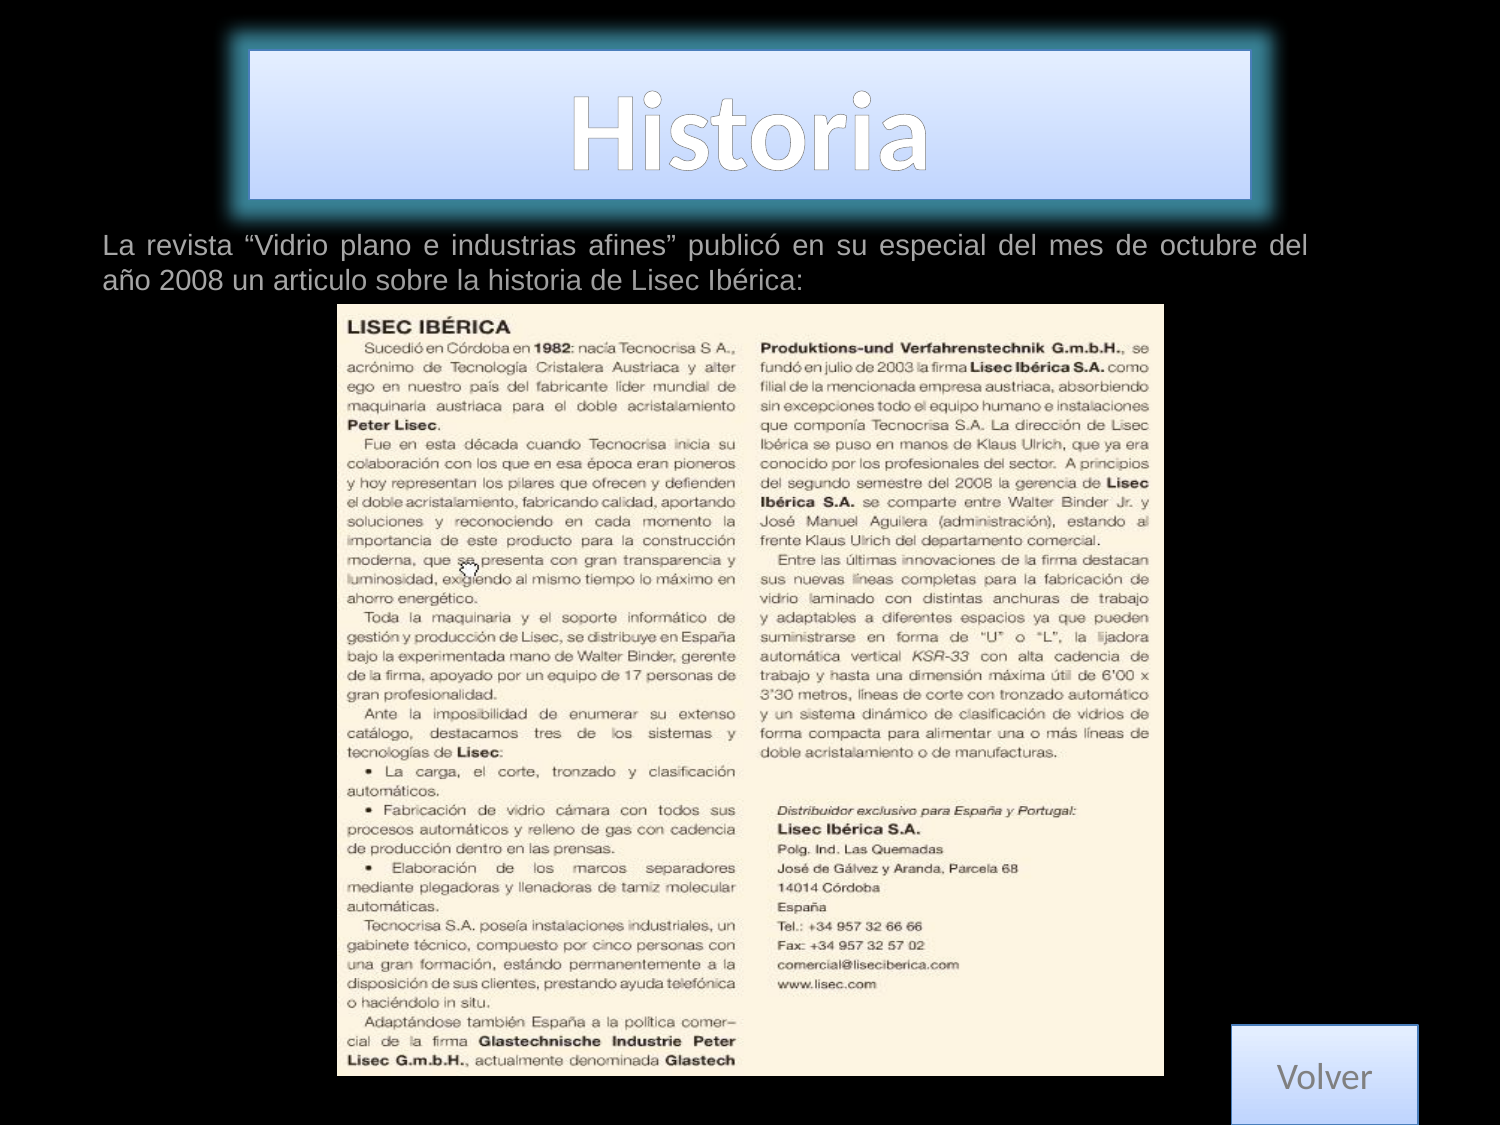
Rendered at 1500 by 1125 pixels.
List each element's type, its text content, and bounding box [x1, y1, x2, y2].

text_box Volver [1231, 1024, 1419, 1125]
text_box La revista “Vidrio plano e industrias afines” publicó en su especial del mes de octubre del año 2008 un articulo sobre la historia de Lisec Ibérica: [87, 218, 1325, 304]
picture [337, 304, 1164, 1076]
text_box Historia [248, 49, 1252, 200]
